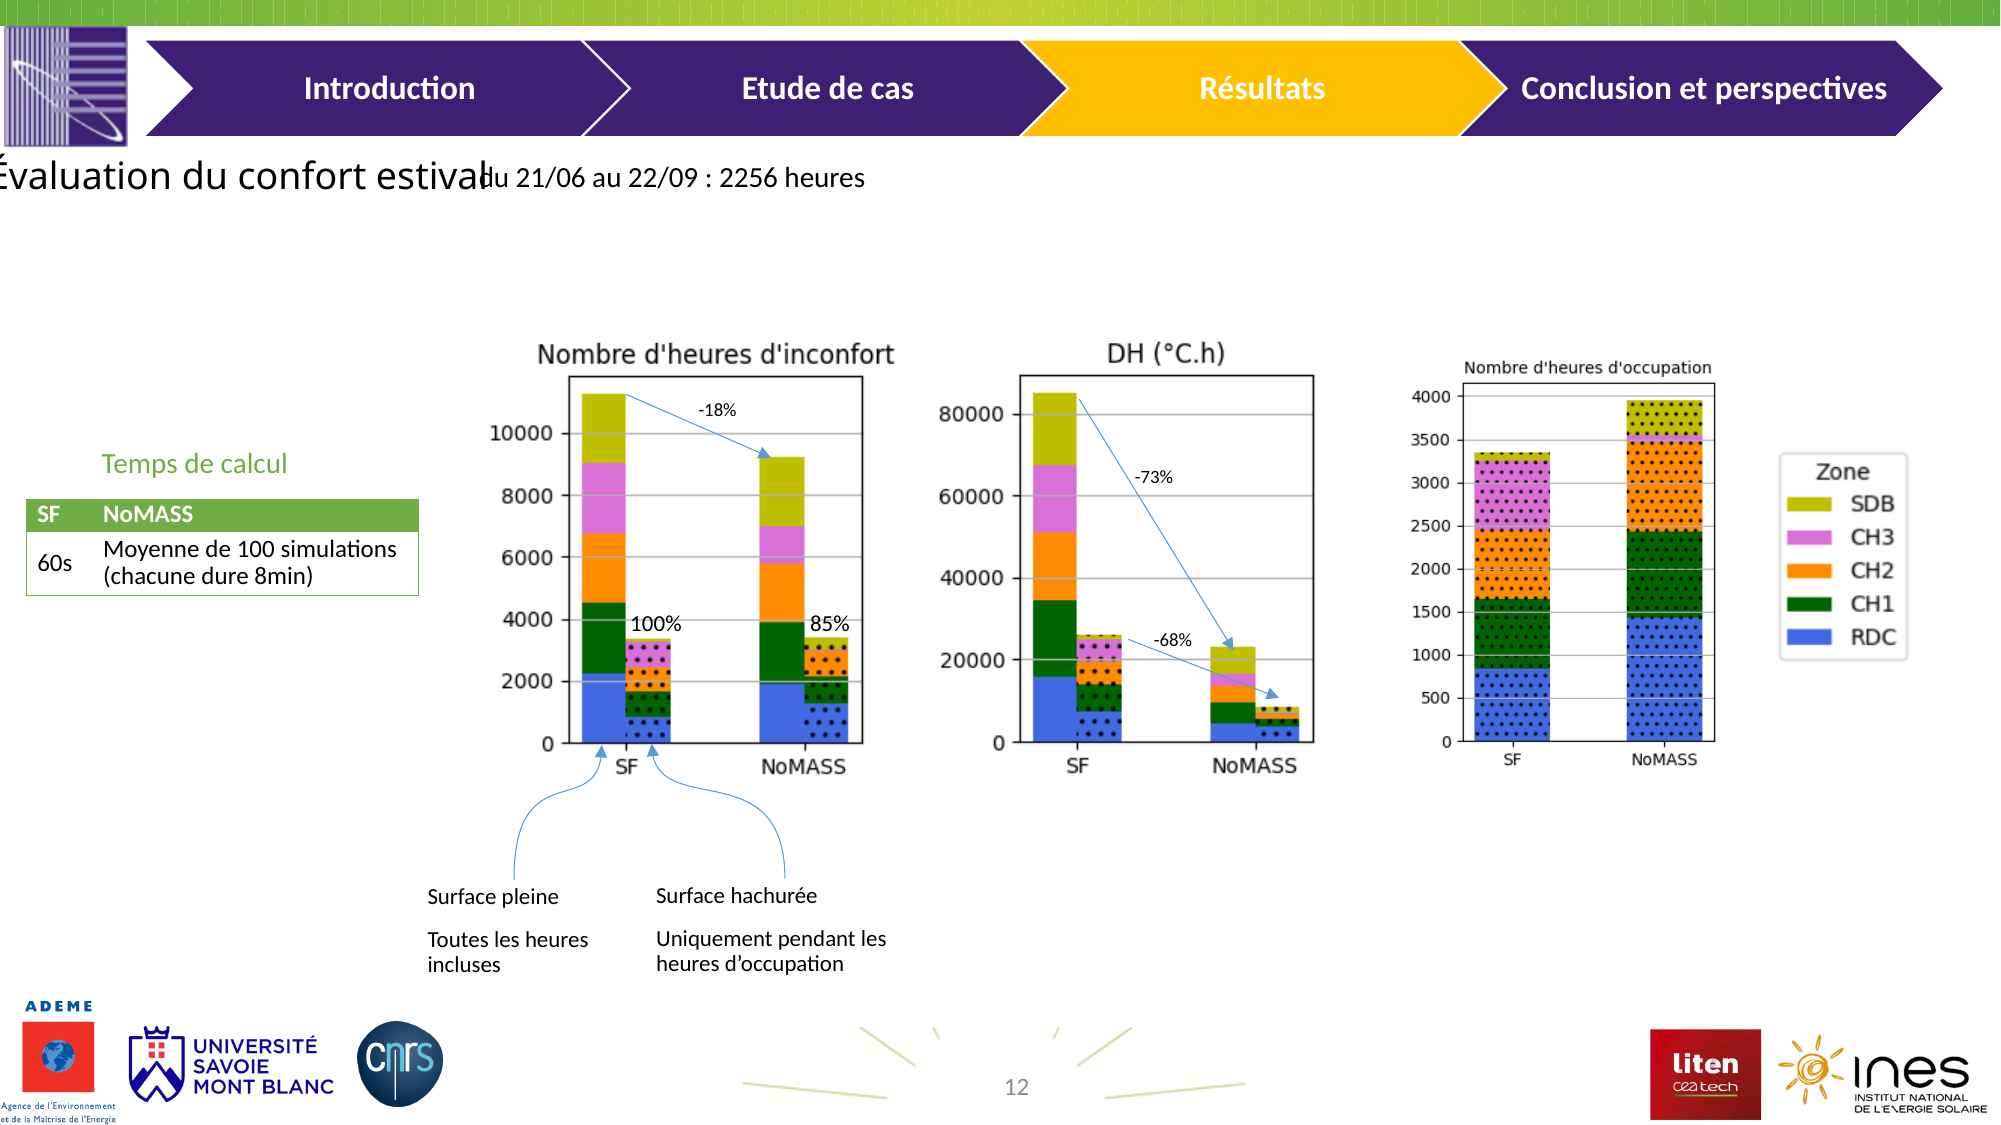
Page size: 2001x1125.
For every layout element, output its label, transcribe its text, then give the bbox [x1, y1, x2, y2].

table_header NoMASS [92, 500, 418, 531]
text_box Temps de calcul [86, 437, 480, 488]
text_box du 21/06 au 22/09 : 2256 heures [403, 148, 941, 201]
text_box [626, 394, 771, 458]
picture [357, 1021, 443, 1107]
picture [1400, 327, 1749, 792]
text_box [142, 39, 1946, 138]
picture [480, 321, 1358, 788]
table_cell Moyenne de 100 simulations (chacune dure 8min) [92, 532, 418, 595]
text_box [490, 768, 626, 857]
table_header Surface pleine [416, 880, 612, 916]
slide_number 12 [973, 1055, 1060, 1116]
table_header SF [27, 500, 92, 532]
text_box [650, 744, 786, 878]
picture [1771, 1028, 1994, 1119]
table_cell 60s [27, 532, 92, 595]
table_cell Uniquement pendant les heures d’occupation [645, 915, 925, 990]
table_cell Toutes les heures incluses [416, 916, 612, 991]
text_box Évaluation du confort estival [0, 144, 504, 204]
picture [1649, 1028, 1763, 1121]
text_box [1079, 399, 1234, 651]
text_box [1128, 639, 1280, 698]
table_header Surface hachurée [645, 879, 925, 915]
picture [1774, 448, 1915, 668]
picture [0, 999, 344, 1125]
picture [3, 26, 128, 144]
picture [710, 1004, 1264, 1105]
